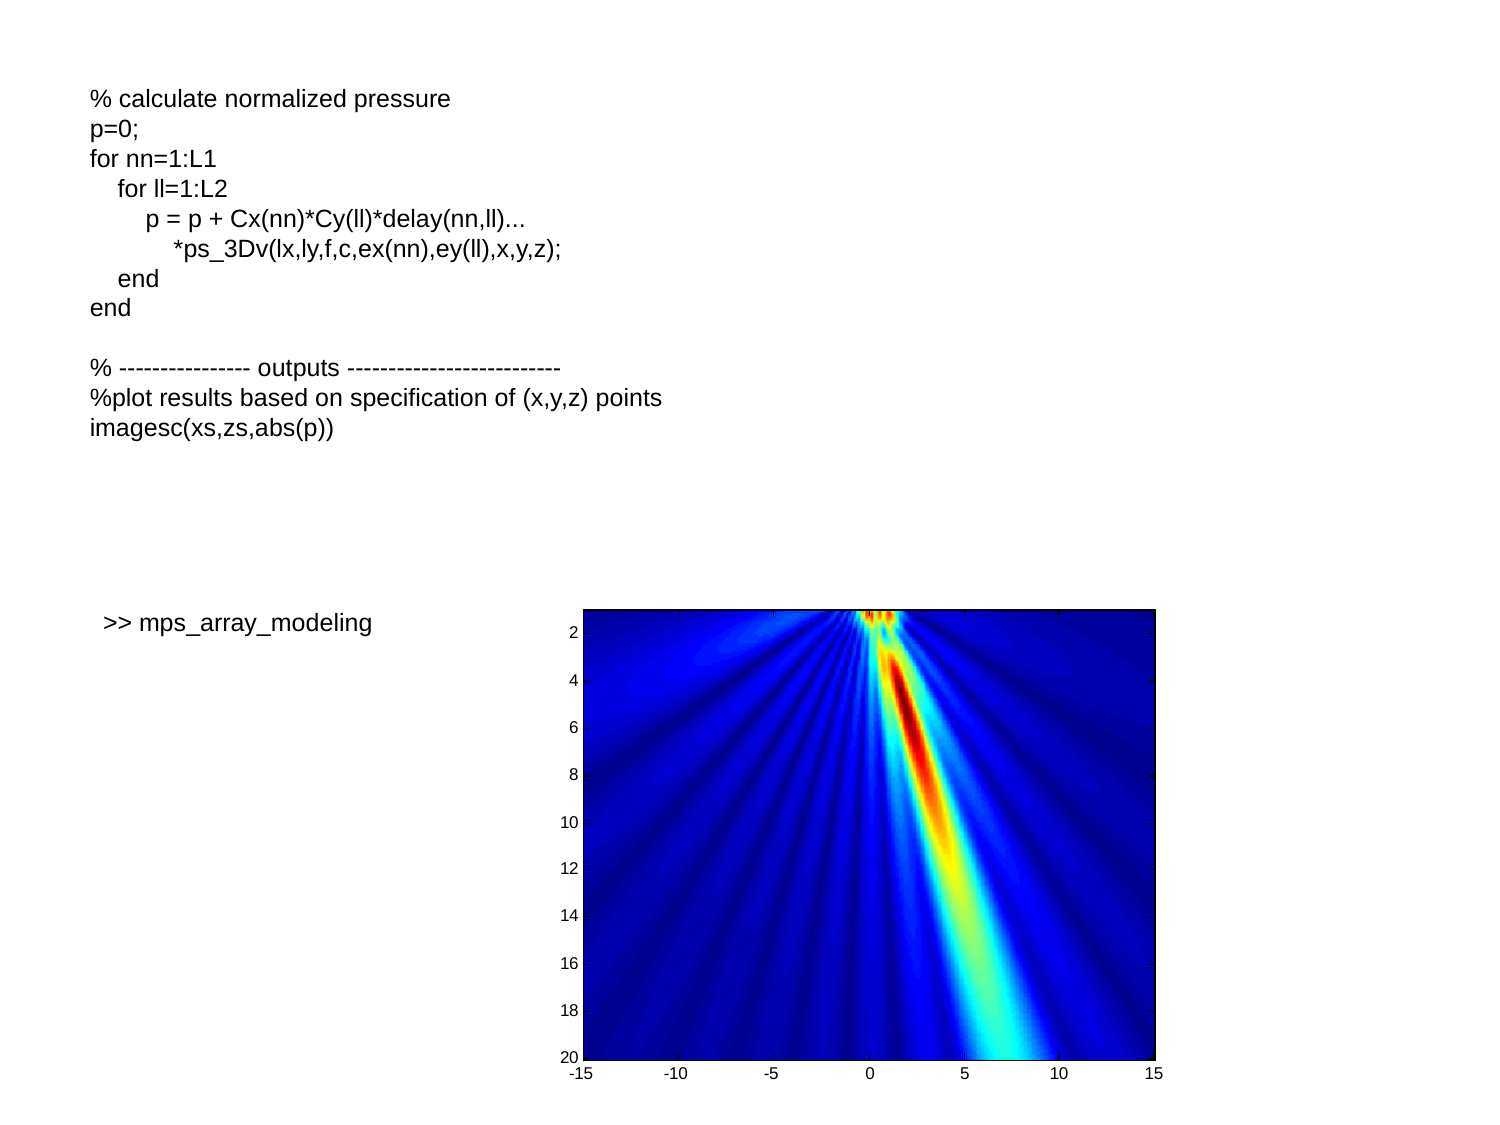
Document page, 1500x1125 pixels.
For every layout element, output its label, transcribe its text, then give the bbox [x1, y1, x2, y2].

picture [487, 567, 1226, 1122]
text_box % calculate normalized pressure p=0; for nn=1:L1 for ll=1:L2 p = p + Cx(nn)*Cy(ll)*delay(nn,ll)... *ps_3Dv(lx,ly,f,c,ex(nn),ey(ll),x,y,z); end end % ---------------- outputs -------------------------- %plot results based on specification of (x,y,z) points imagesc(xs,zs,abs(p)) [74, 75, 825, 479]
text_box >> mps_array_modeling [88, 599, 388, 644]
